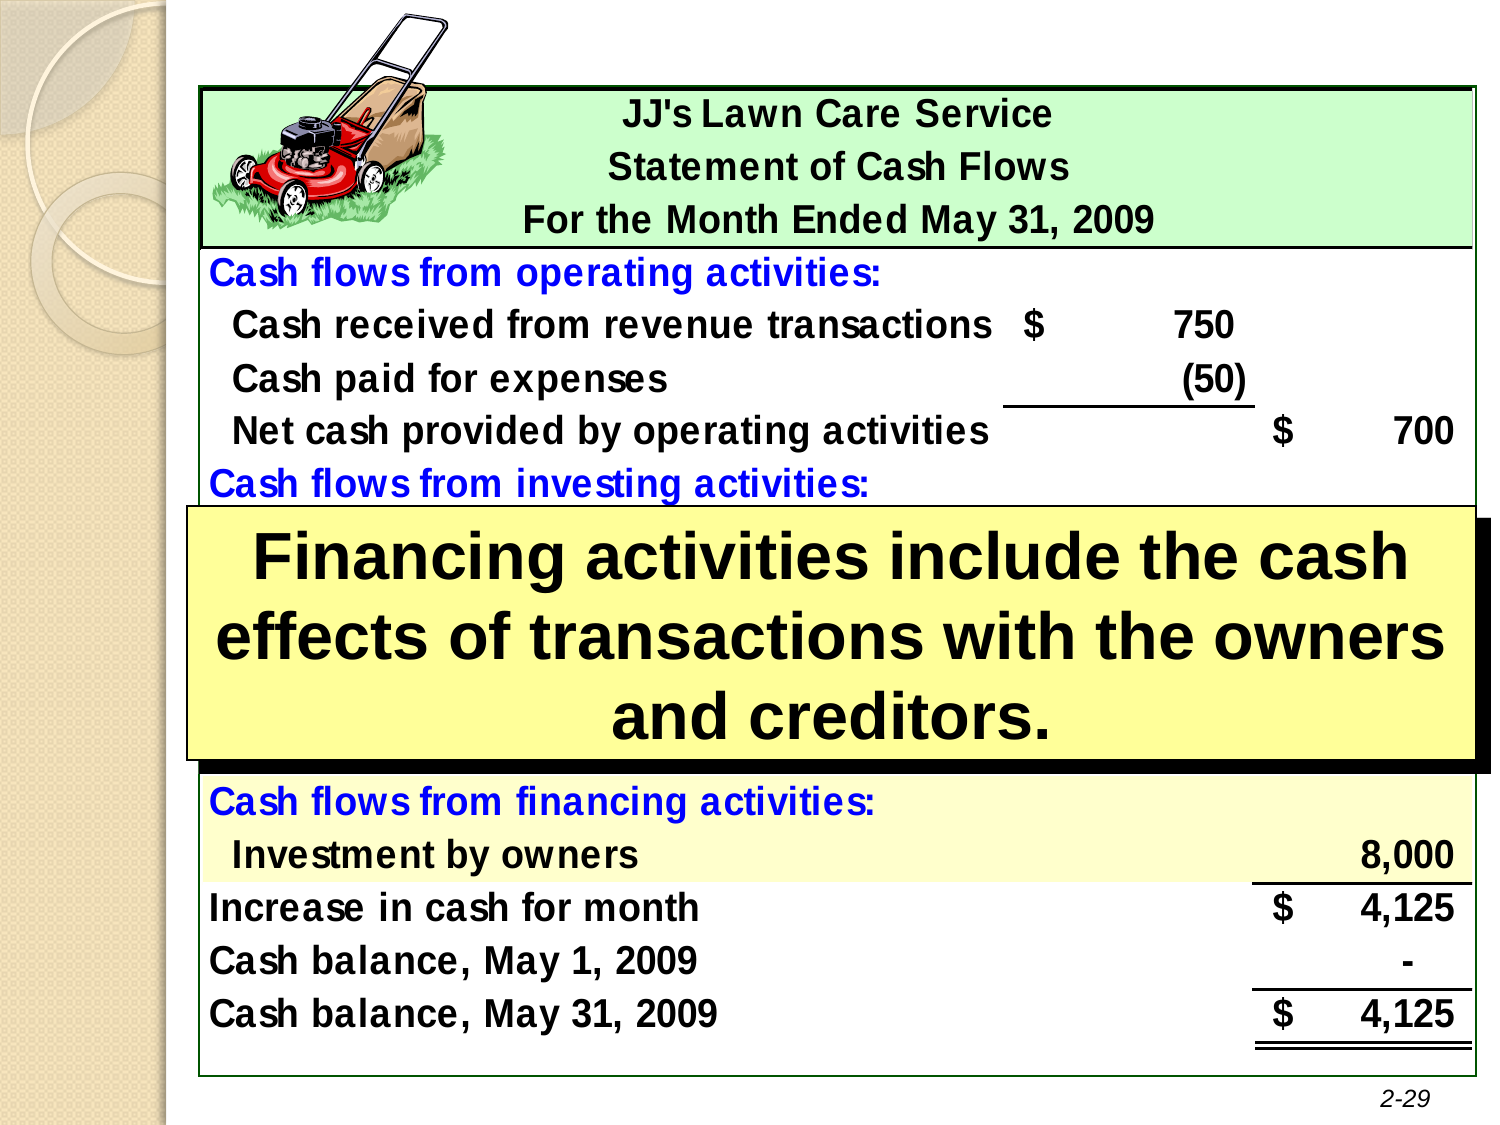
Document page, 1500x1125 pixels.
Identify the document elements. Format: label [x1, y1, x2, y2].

text_box [212, 12, 451, 232]
text_box [199, 87, 1476, 1076]
text_box [187, 505, 191, 761]
